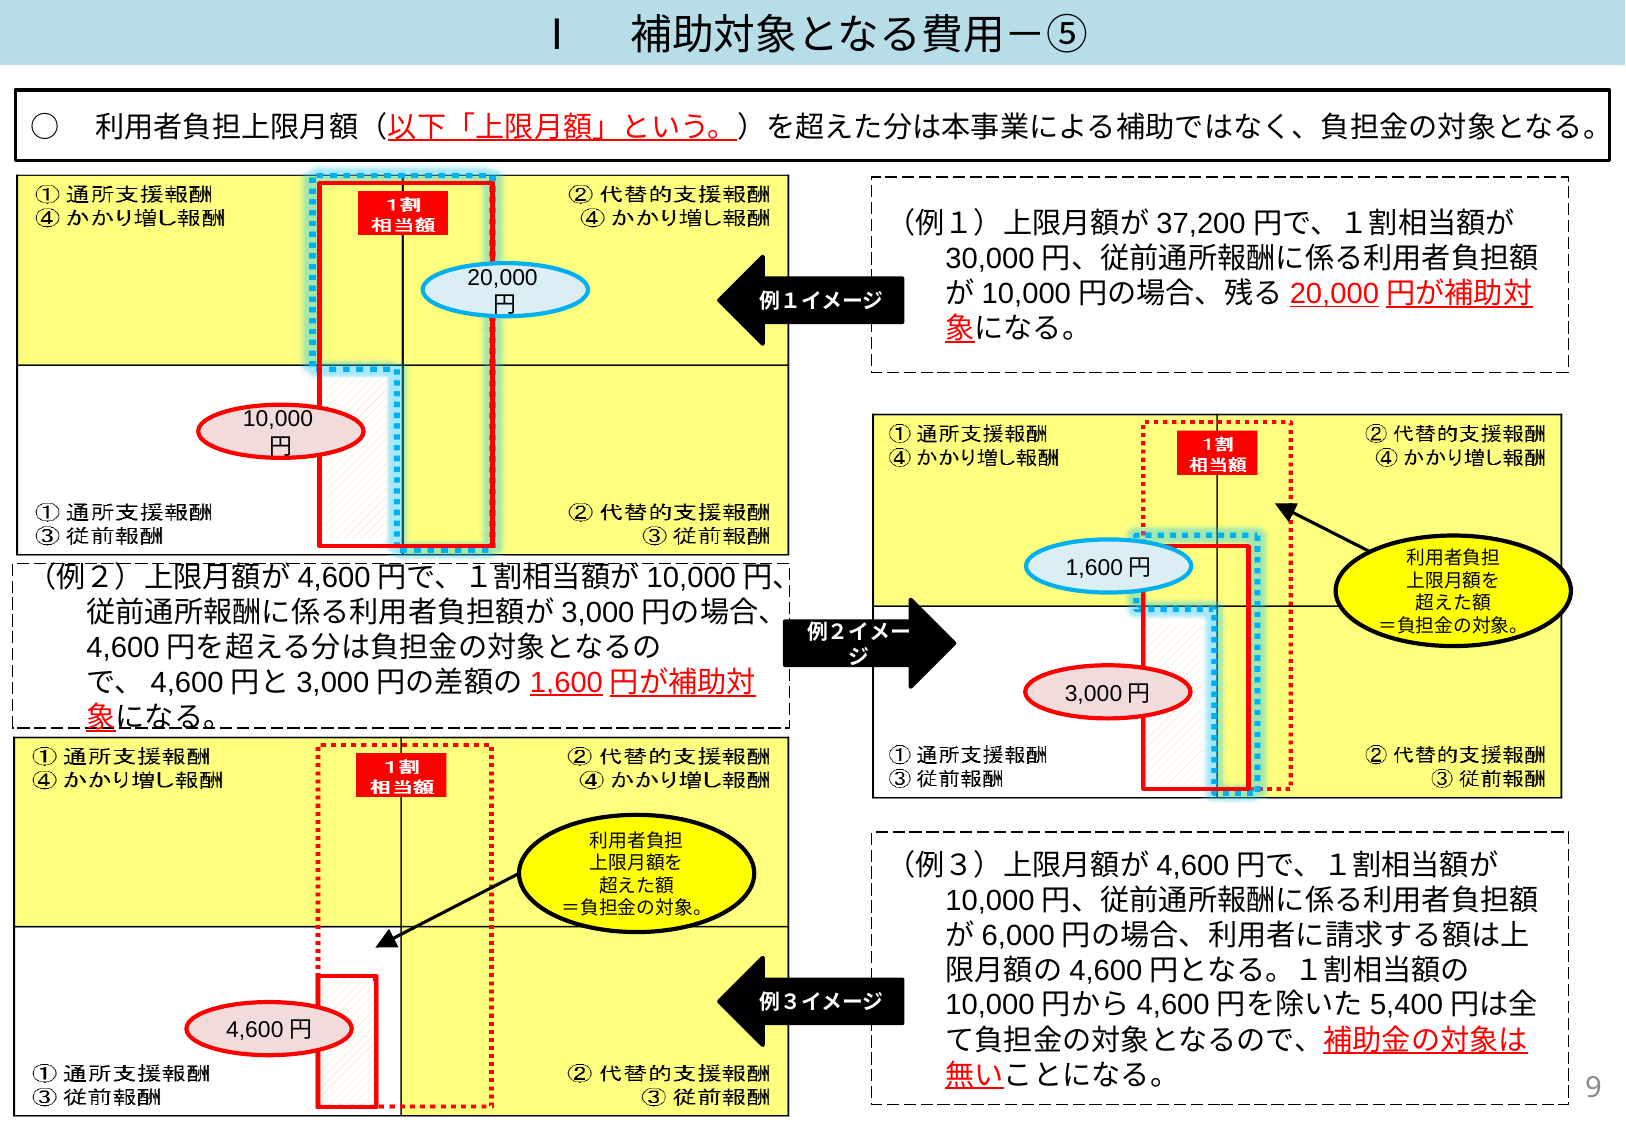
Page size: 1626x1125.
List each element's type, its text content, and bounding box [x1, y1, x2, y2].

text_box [1274, 503, 1371, 552]
text_box （例１）上限月額が37,200円で、１割相当額が30,000円、従前通所報酬に係る利用者負担額が10,000円の場合、残る20,000円が補助対象になる。 [869, 175, 1570, 374]
text_box （例２）上限月額が4,600円で、１割相当額が10,000円、従前通所報酬に係る利用者負担額が3,000円の場合、4,600円を超える分は負担金の対象となるので、4,600円と3,000円の差額の1,600円が補助対象になる。 [10, 569, 792, 730]
text_box 例１イメージ [795, 276, 905, 325]
text_box Ⅰ 補助対象となる費用－⑤ [0, 0, 1625, 67]
picture [871, 413, 1563, 808]
text_box 例３イメージ [795, 977, 905, 1026]
text_box ○ 利用者負担上限月額（以下「上限月額」という。）を超えた分は本事業による補助ではなく、負担金の対象となる。 [13, 88, 1612, 163]
picture [15, 160, 790, 564]
text_box 例２イメージ [782, 619, 866, 668]
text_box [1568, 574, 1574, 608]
text_box （例３）上限月額が4,600円で、１割相当額が10,000円、従前通所報酬に係る利用者負担額が6,000円の場合、利用者に請求する額は上限月額の4,600円となる。１割相当額の10,000円から4,600円を除いた5,400円は全て負担金の対象となるので、補助金の対象は無いことになる。 [869, 830, 1570, 1107]
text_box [375, 873, 520, 948]
slide_number 8 [1237, 1058, 1617, 1119]
picture [12, 736, 790, 1119]
